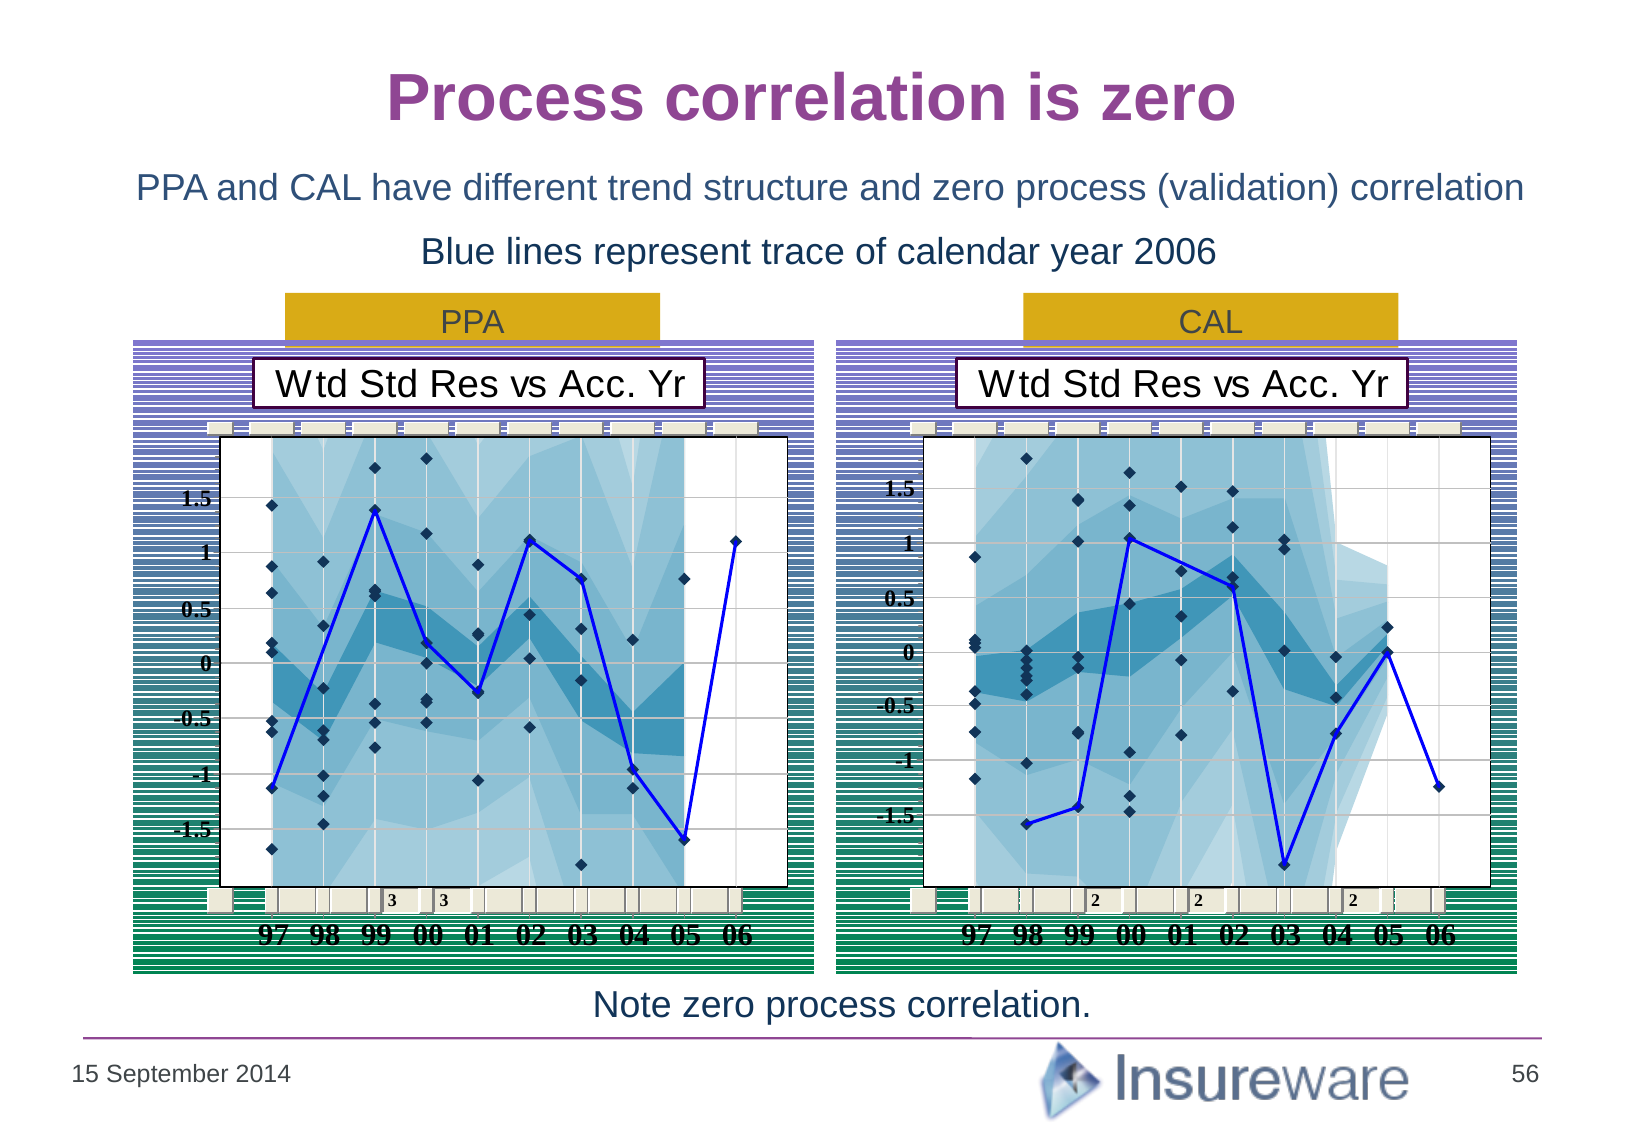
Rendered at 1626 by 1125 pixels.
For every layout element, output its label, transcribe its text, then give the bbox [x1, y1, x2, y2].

picture [1036, 1039, 1416, 1125]
text_box Blue lines represent trace of calendar year 2006 [97, 219, 1551, 280]
picture [132, 339, 815, 977]
text_box PPA [285, 292, 661, 338]
slide_number 56 [1439, 1050, 1555, 1106]
title Process correlation is zero [75, 0, 1550, 188]
text_box PPA and CAL have different trend structure and zero process (validation) correlation [121, 155, 1548, 216]
text_box Note zero process correlation. [121, 972, 1575, 1033]
picture [835, 339, 1518, 977]
text_box CAL [1023, 292, 1399, 338]
